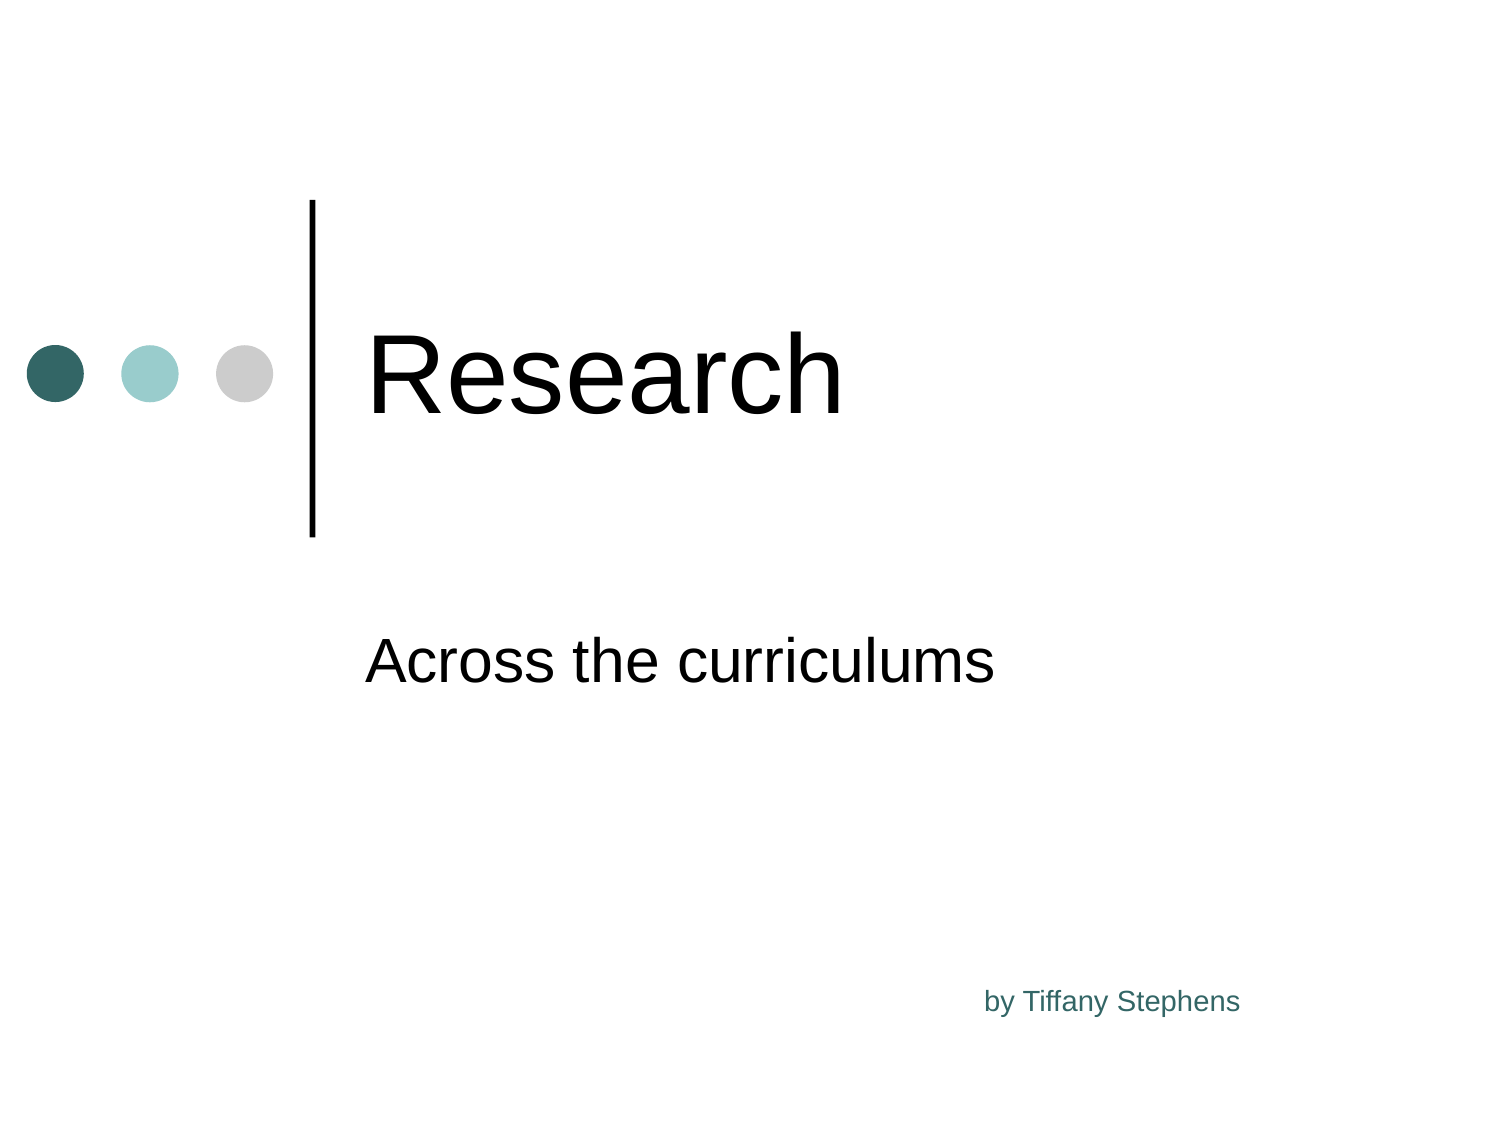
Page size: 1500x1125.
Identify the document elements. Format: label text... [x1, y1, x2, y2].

subtitle Across the curriculums [350, 612, 1413, 938]
footer by Tiffany Stephens [874, 974, 1351, 1051]
title Research [350, 224, 1413, 513]
